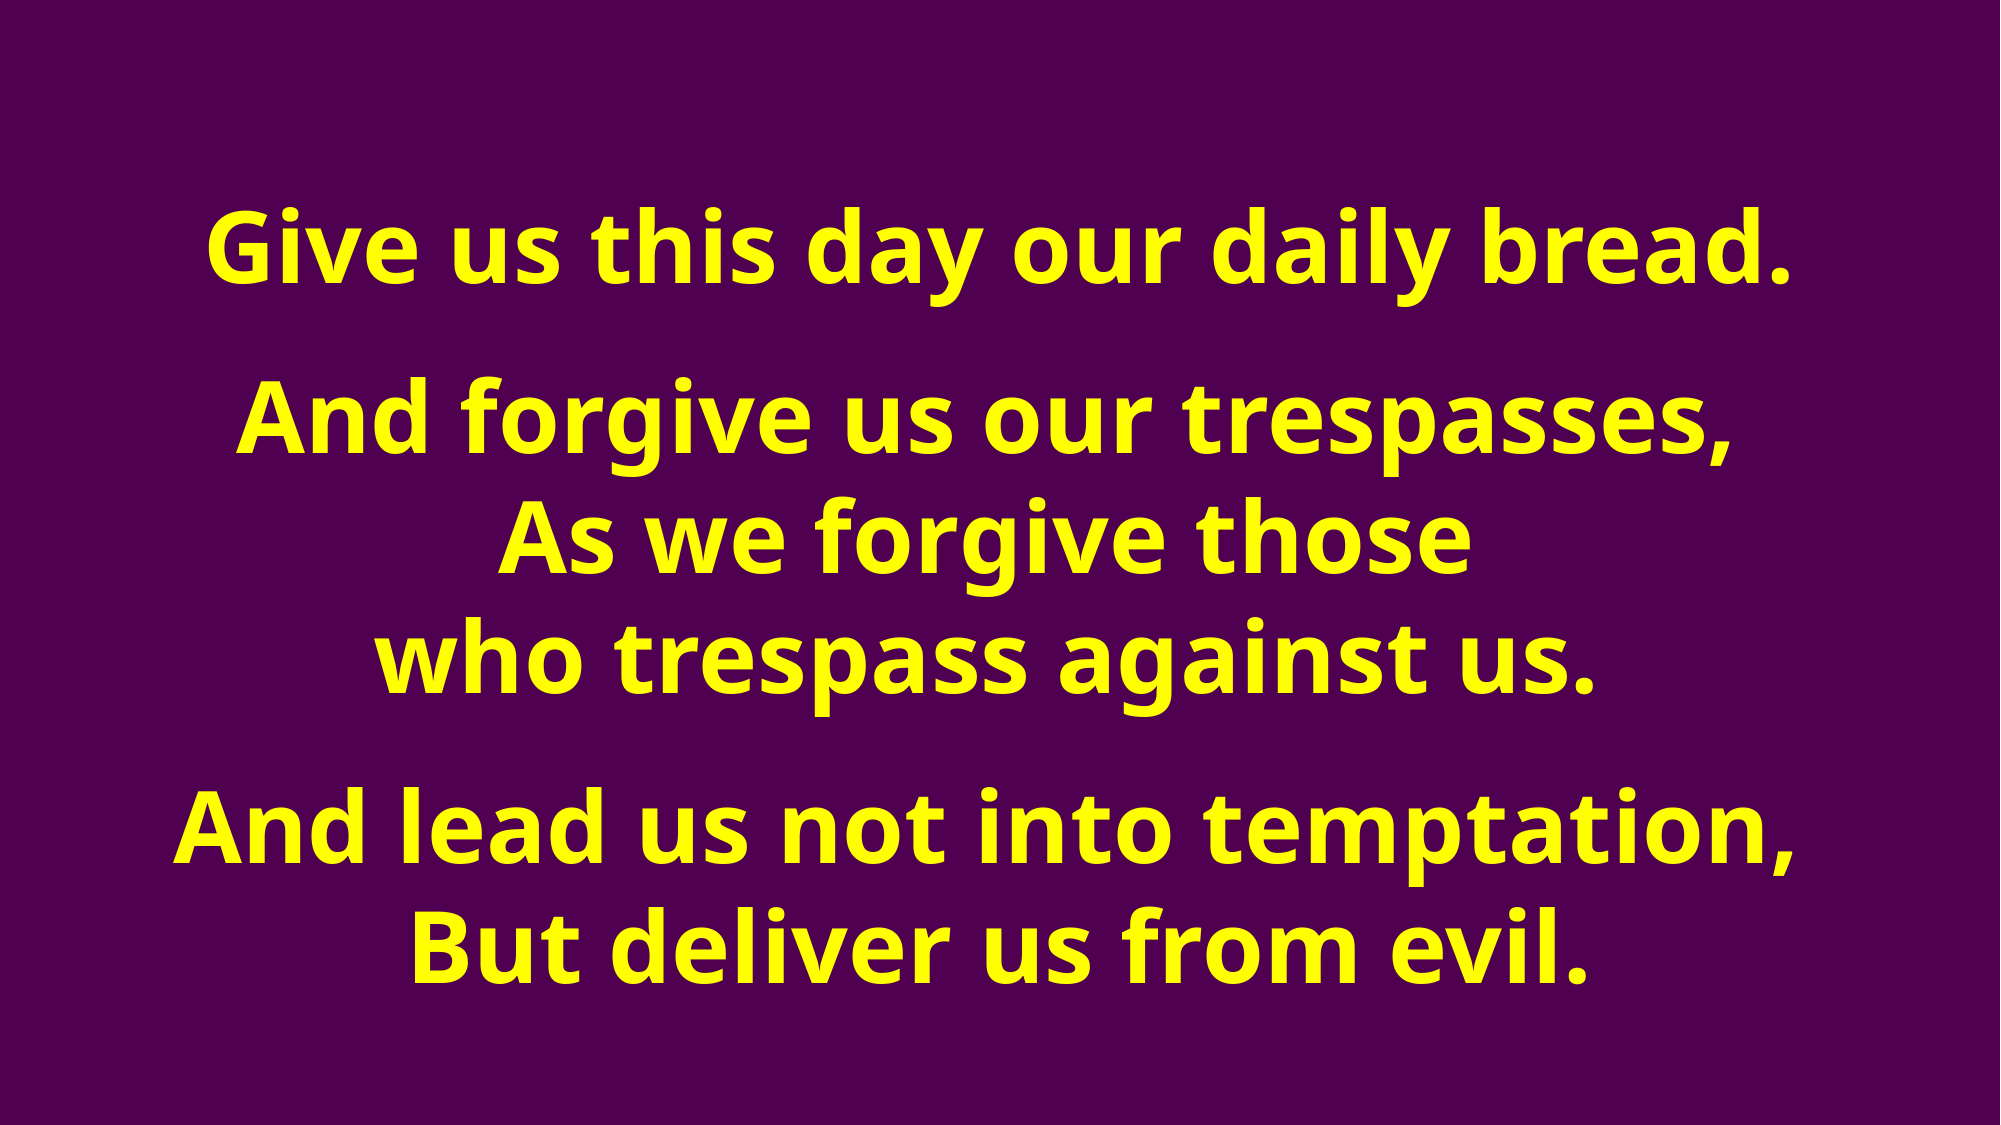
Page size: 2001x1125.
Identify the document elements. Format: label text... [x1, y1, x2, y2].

text_box Give us this day our daily bread. And forgive us our trespasses, As we forgive those who trespass against us. And lead us not into temptation, But deliver us from evil. [0, 176, 2000, 1125]
